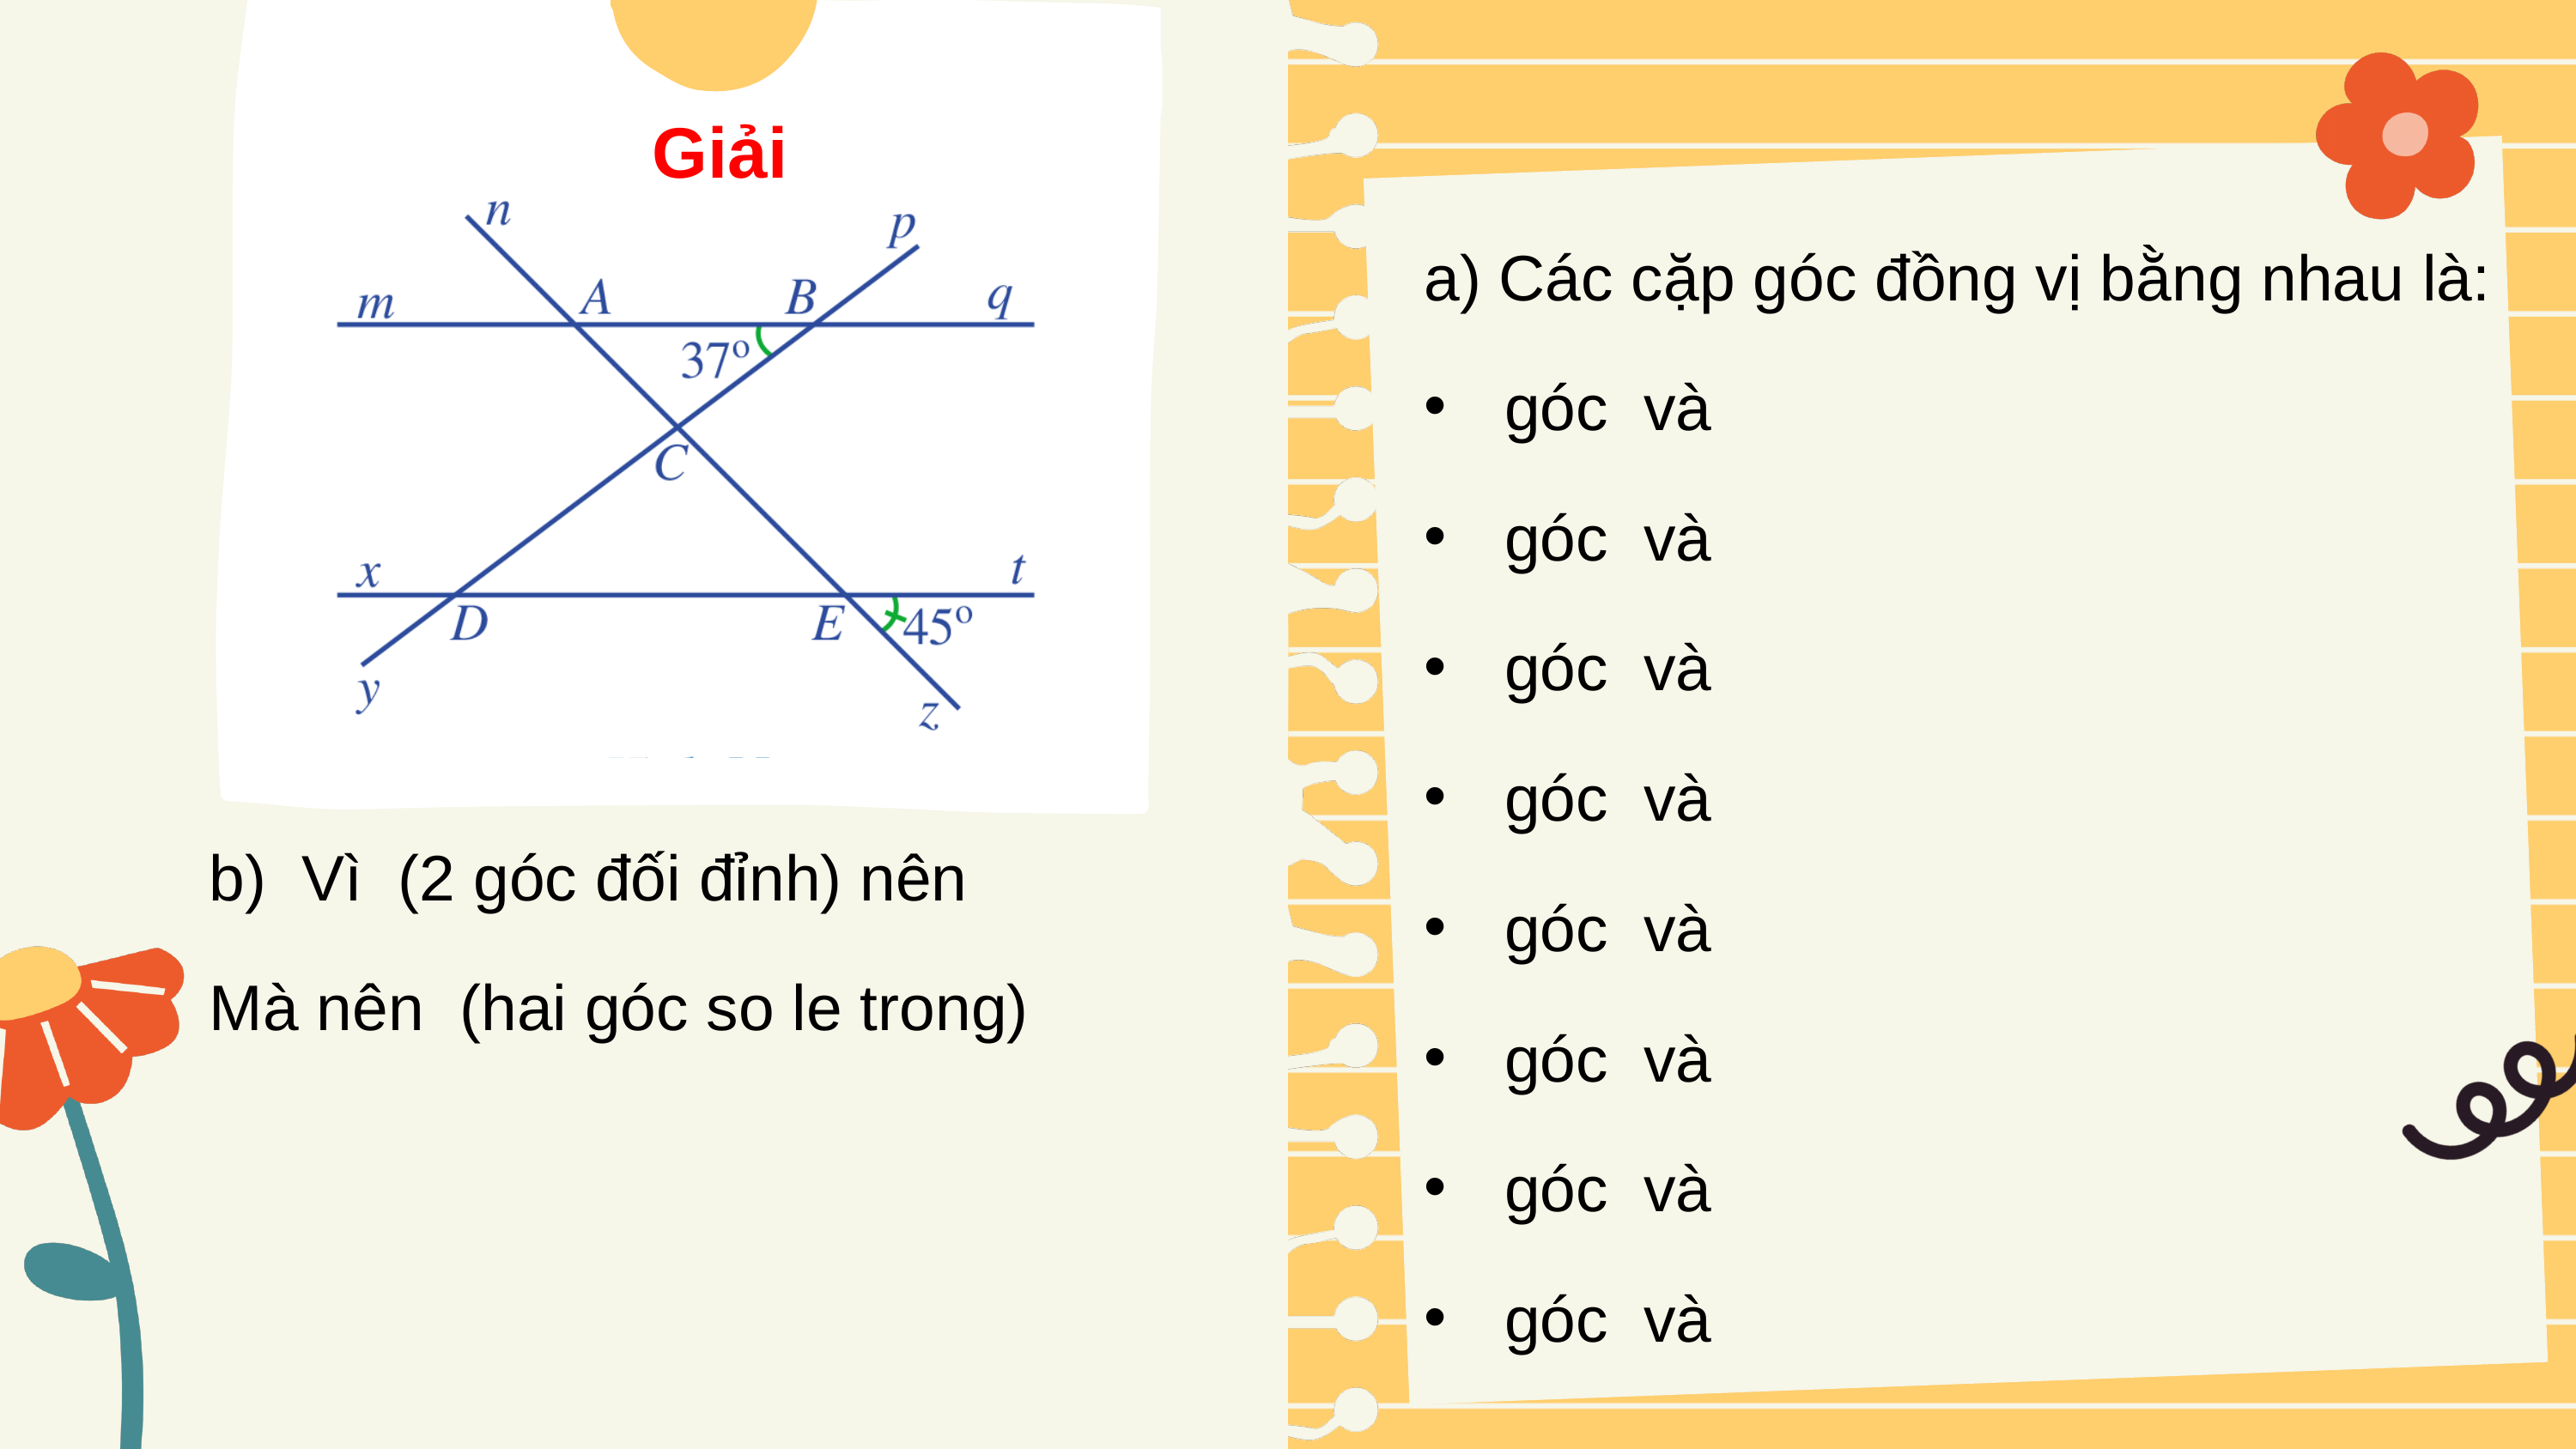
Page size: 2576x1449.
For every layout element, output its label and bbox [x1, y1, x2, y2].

text_box [1385, 156, 2526, 1385]
picture [320, 161, 1086, 758]
text_box [216, 0, 1163, 815]
picture [0, 906, 318, 1449]
picture [1287, 0, 2576, 1449]
